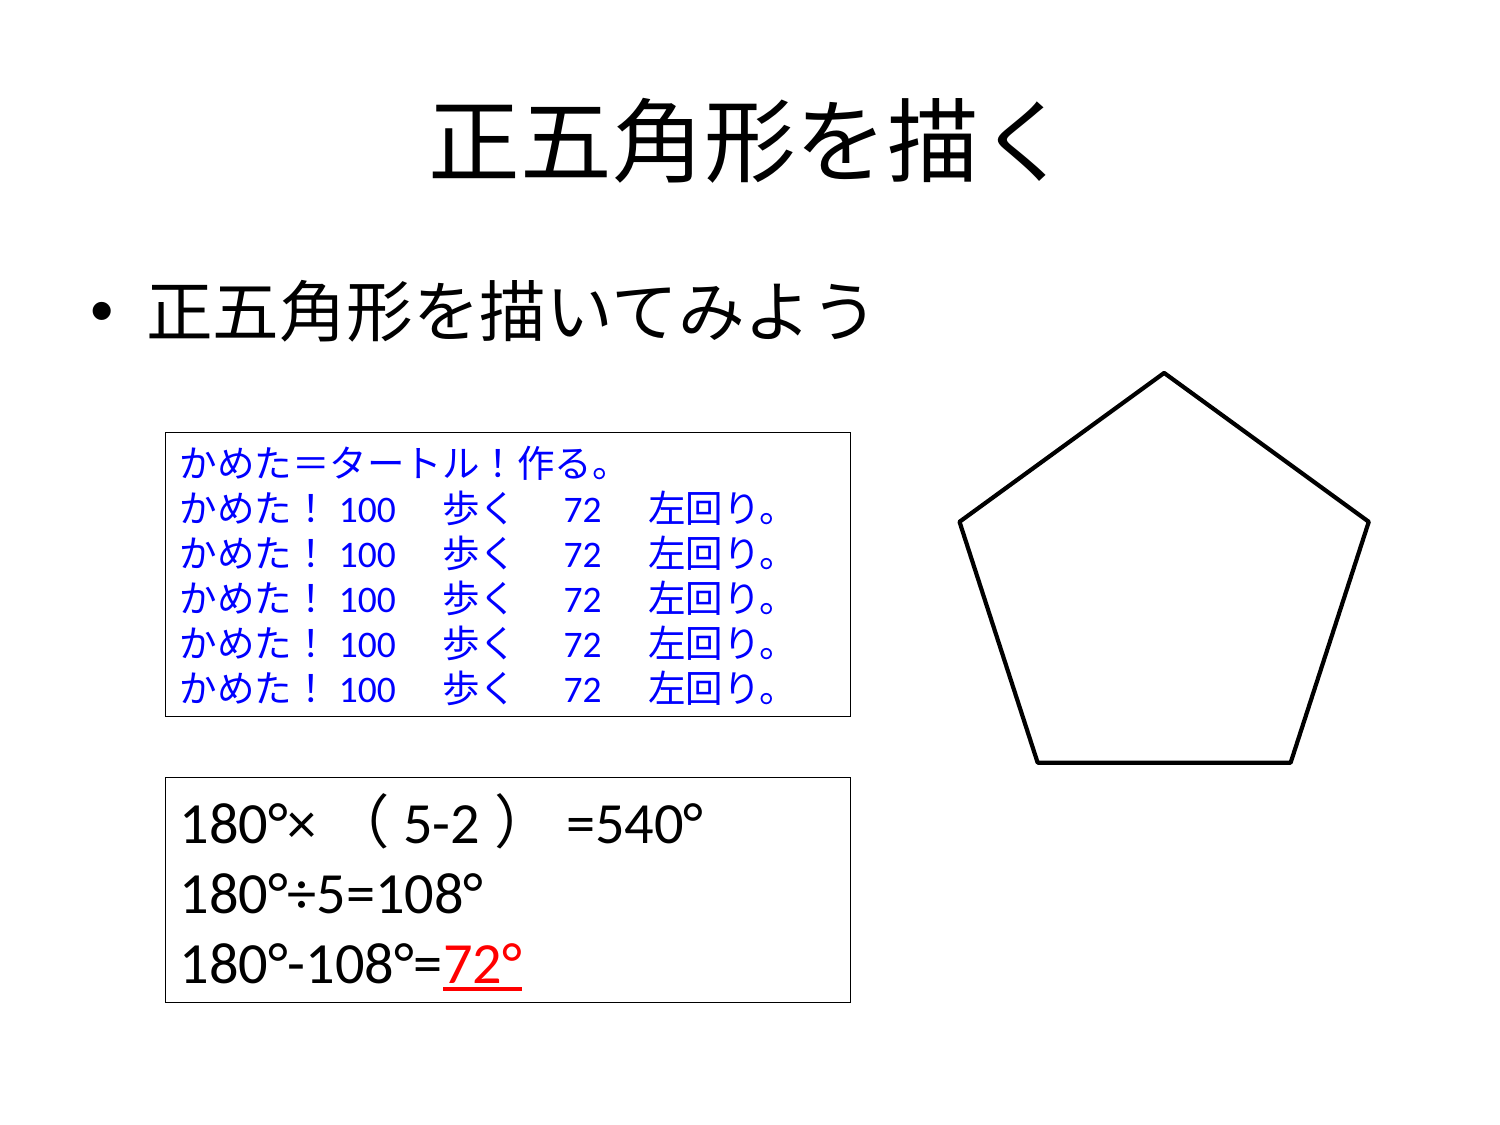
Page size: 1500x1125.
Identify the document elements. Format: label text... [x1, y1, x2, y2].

text_box [957, 371, 1371, 765]
title 正五角形を描く [75, 45, 1425, 233]
list 正五角形を描いてみよう [75, 262, 1425, 1005]
text_box かめた＝タートル！作る。 かめた！100 歩く 72 左回り。 かめた！100 歩く 72 左回り。 かめた！100 歩く 72 左回り。 かめた！100 歩く 72 左回り。 かめた！100 歩く 72 左回り。 [165, 432, 851, 717]
text_box 180°×（5-2）=540° 180°÷5=108° 180°-108°=72° [165, 777, 851, 1003]
